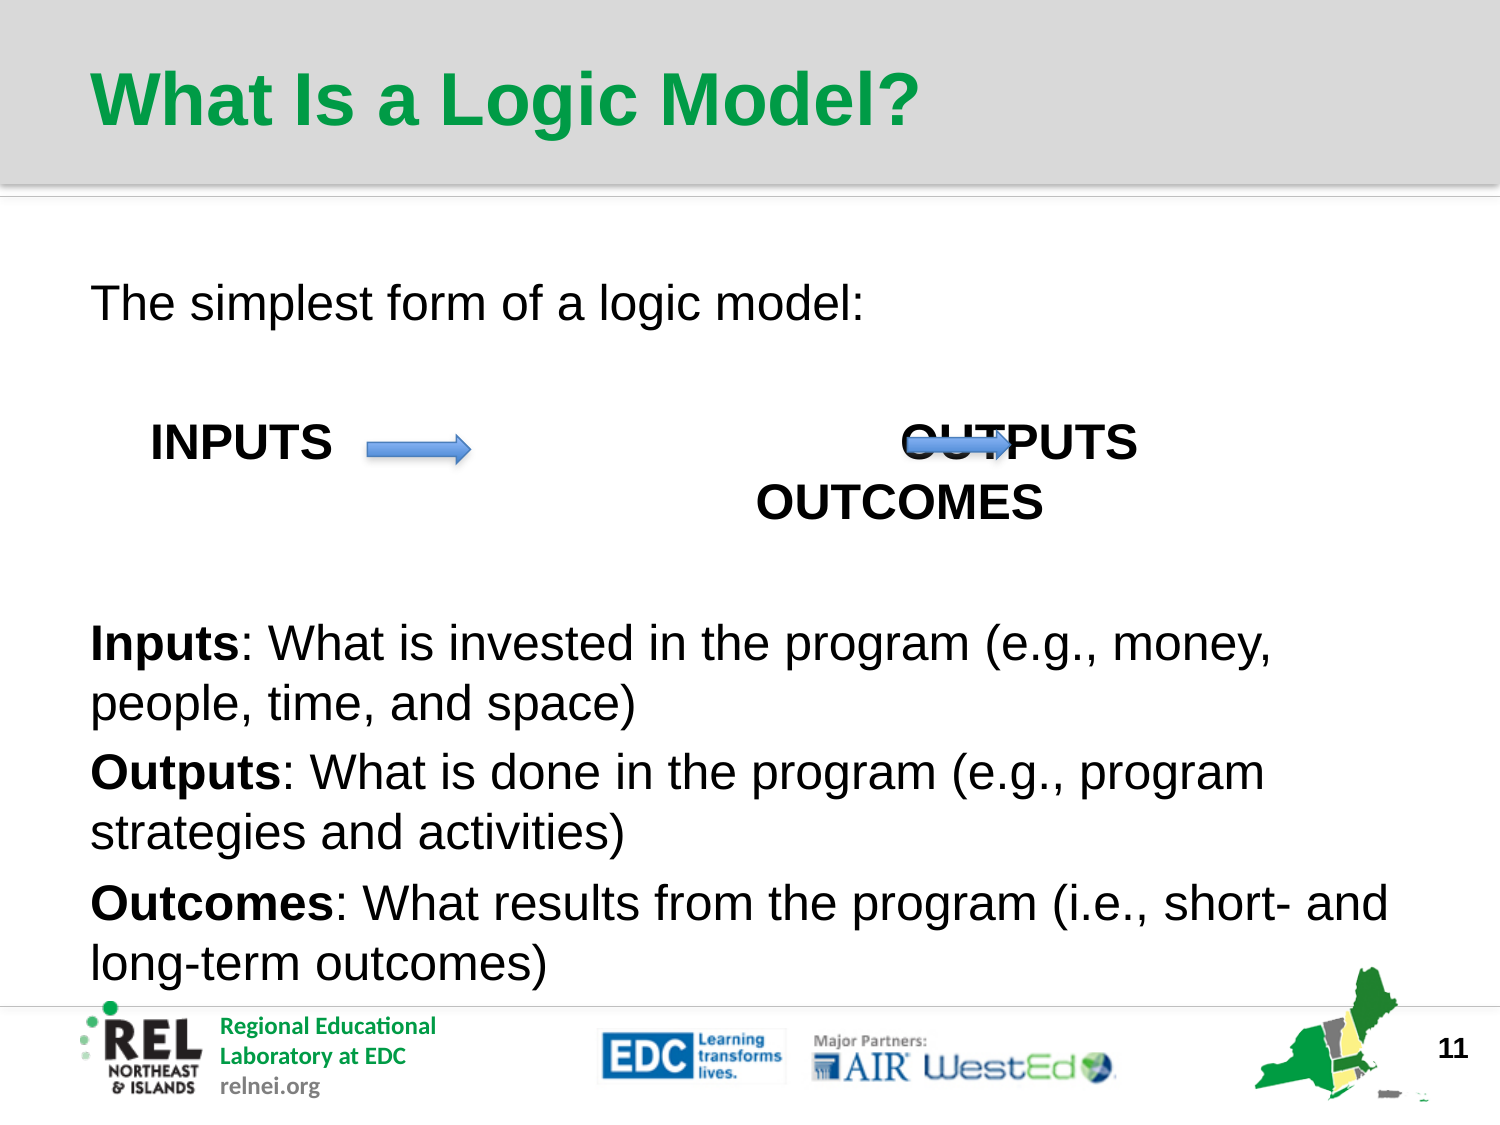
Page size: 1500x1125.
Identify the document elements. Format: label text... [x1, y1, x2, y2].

picture [594, 1028, 1138, 1091]
slide_number 11 [1392, 1017, 1484, 1077]
title What Is a Logic Model? [75, 25, 1425, 165]
text_box [907, 430, 1011, 459]
text_box [367, 435, 471, 464]
picture [80, 1001, 227, 1108]
list The simplest form of a logic model: INPUTS OUTPUTS OUTCOMES Inputs: What is invested in the program (e.g., money, people, time, and space) Outputs: What is done in the program (e.g., program strategies and activities) Outcomes: What results from the program (i.e., short- and long-term outcomes) [75, 262, 1425, 982]
picture [1245, 964, 1442, 1103]
